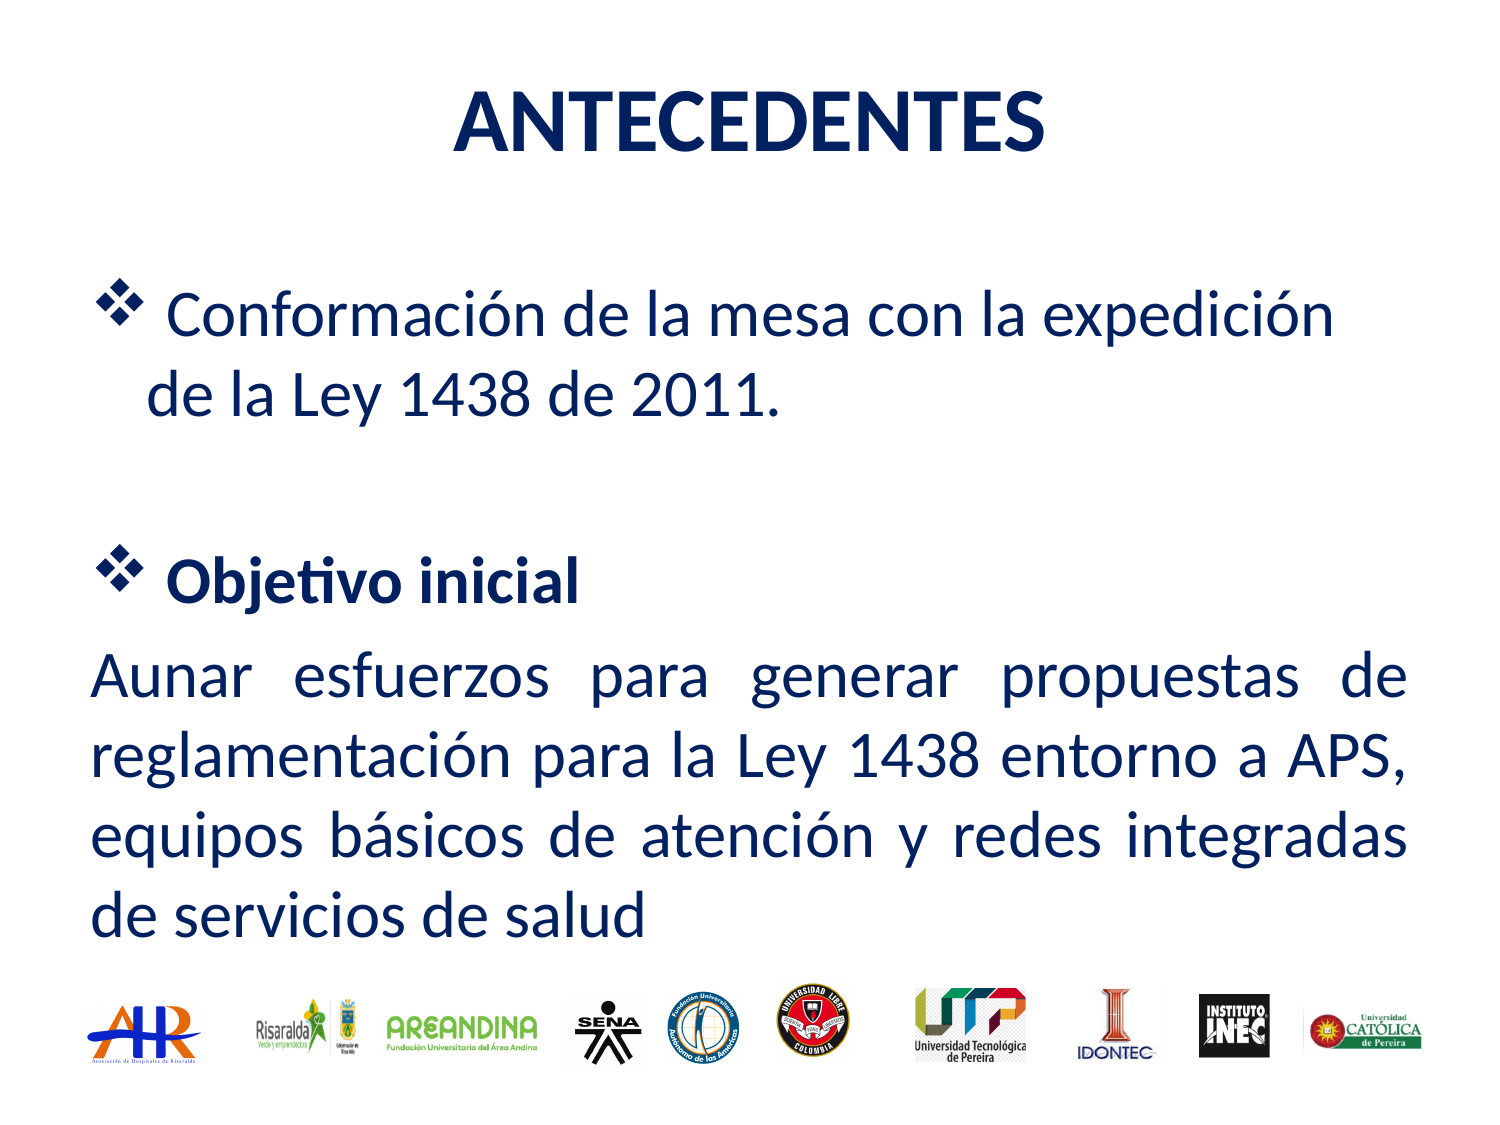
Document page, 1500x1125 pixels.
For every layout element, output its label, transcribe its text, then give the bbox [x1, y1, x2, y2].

picture [383, 1009, 540, 1060]
list Conformación de la mesa con la expedición de la Ley 1438 de 2011. Objetivo inicial Aunar esfuerzos para generar propuestas de reglamentación para la Ley 1438 entorno a APS, equipos básicos de atención y redes integradas de servicios de salud [75, 262, 1425, 978]
picture [915, 988, 1026, 1063]
picture [774, 981, 852, 1059]
picture [253, 993, 361, 1060]
picture [1303, 986, 1425, 1074]
picture [1065, 981, 1164, 1065]
picture [1198, 991, 1270, 1062]
picture [84, 1004, 203, 1066]
title ANTECEDENTES [75, 45, 1425, 185]
picture [565, 995, 645, 1069]
picture [666, 990, 740, 1066]
